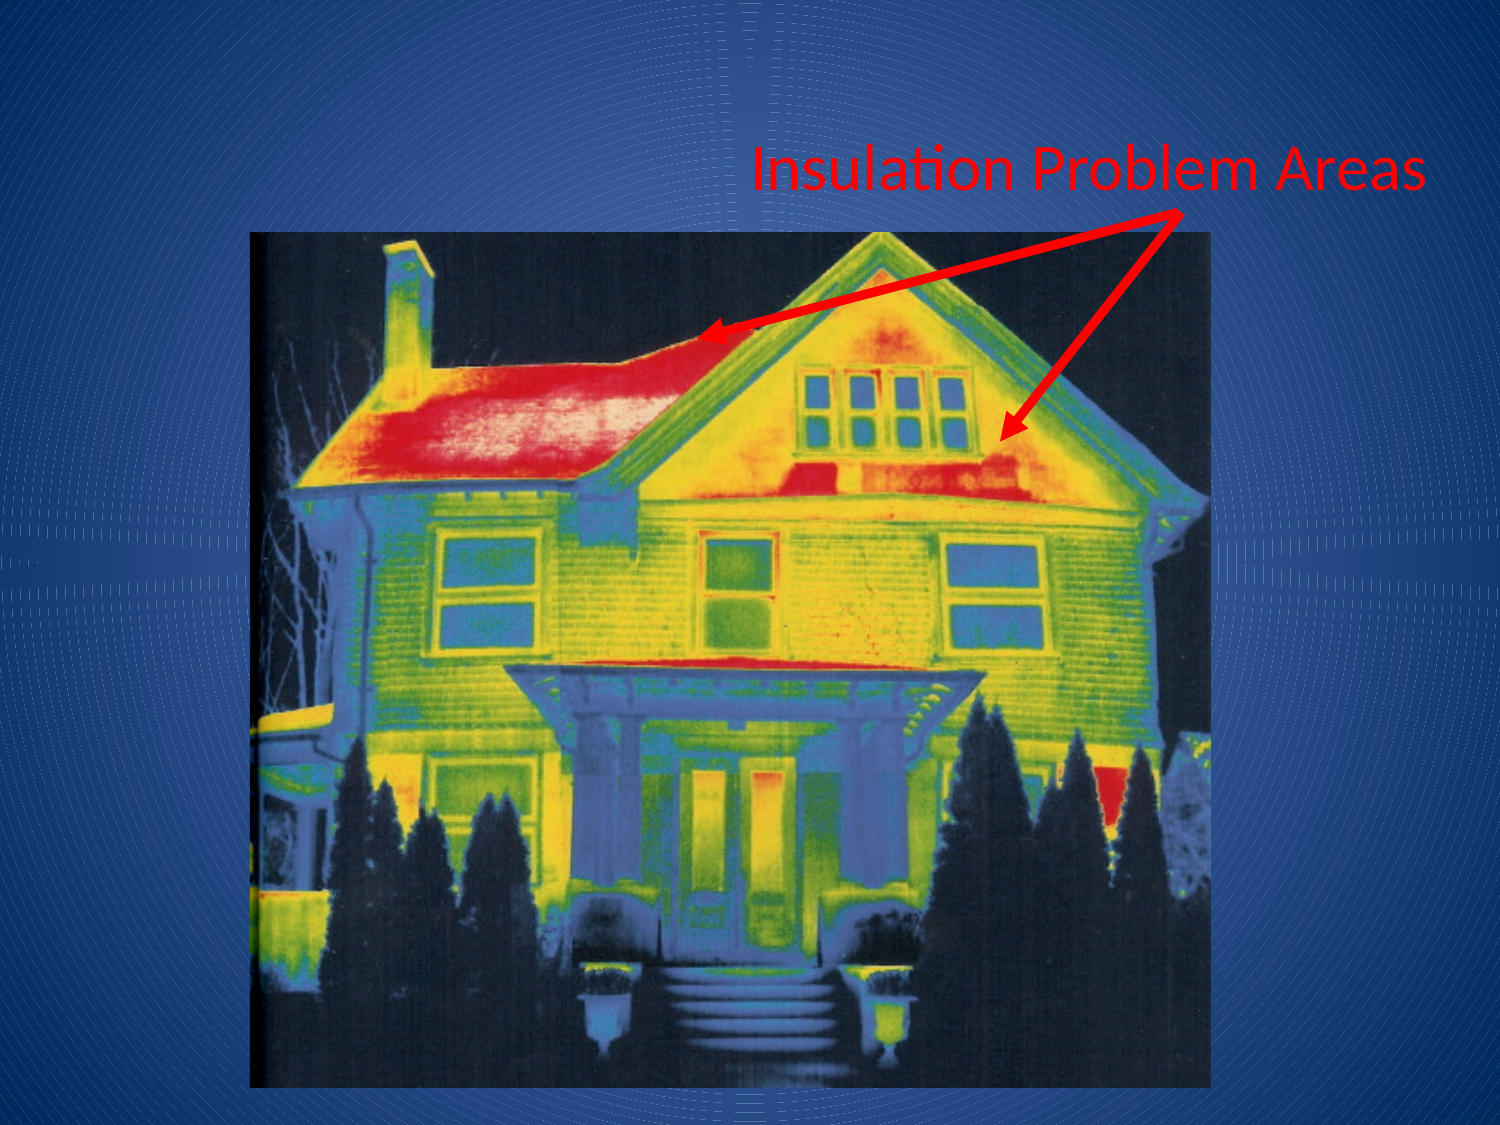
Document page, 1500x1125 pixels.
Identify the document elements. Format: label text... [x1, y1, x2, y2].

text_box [696, 212, 1179, 339]
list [249, 232, 1213, 1088]
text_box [999, 340, 1182, 442]
text_box Insulation Problem Areas [735, 116, 1443, 212]
